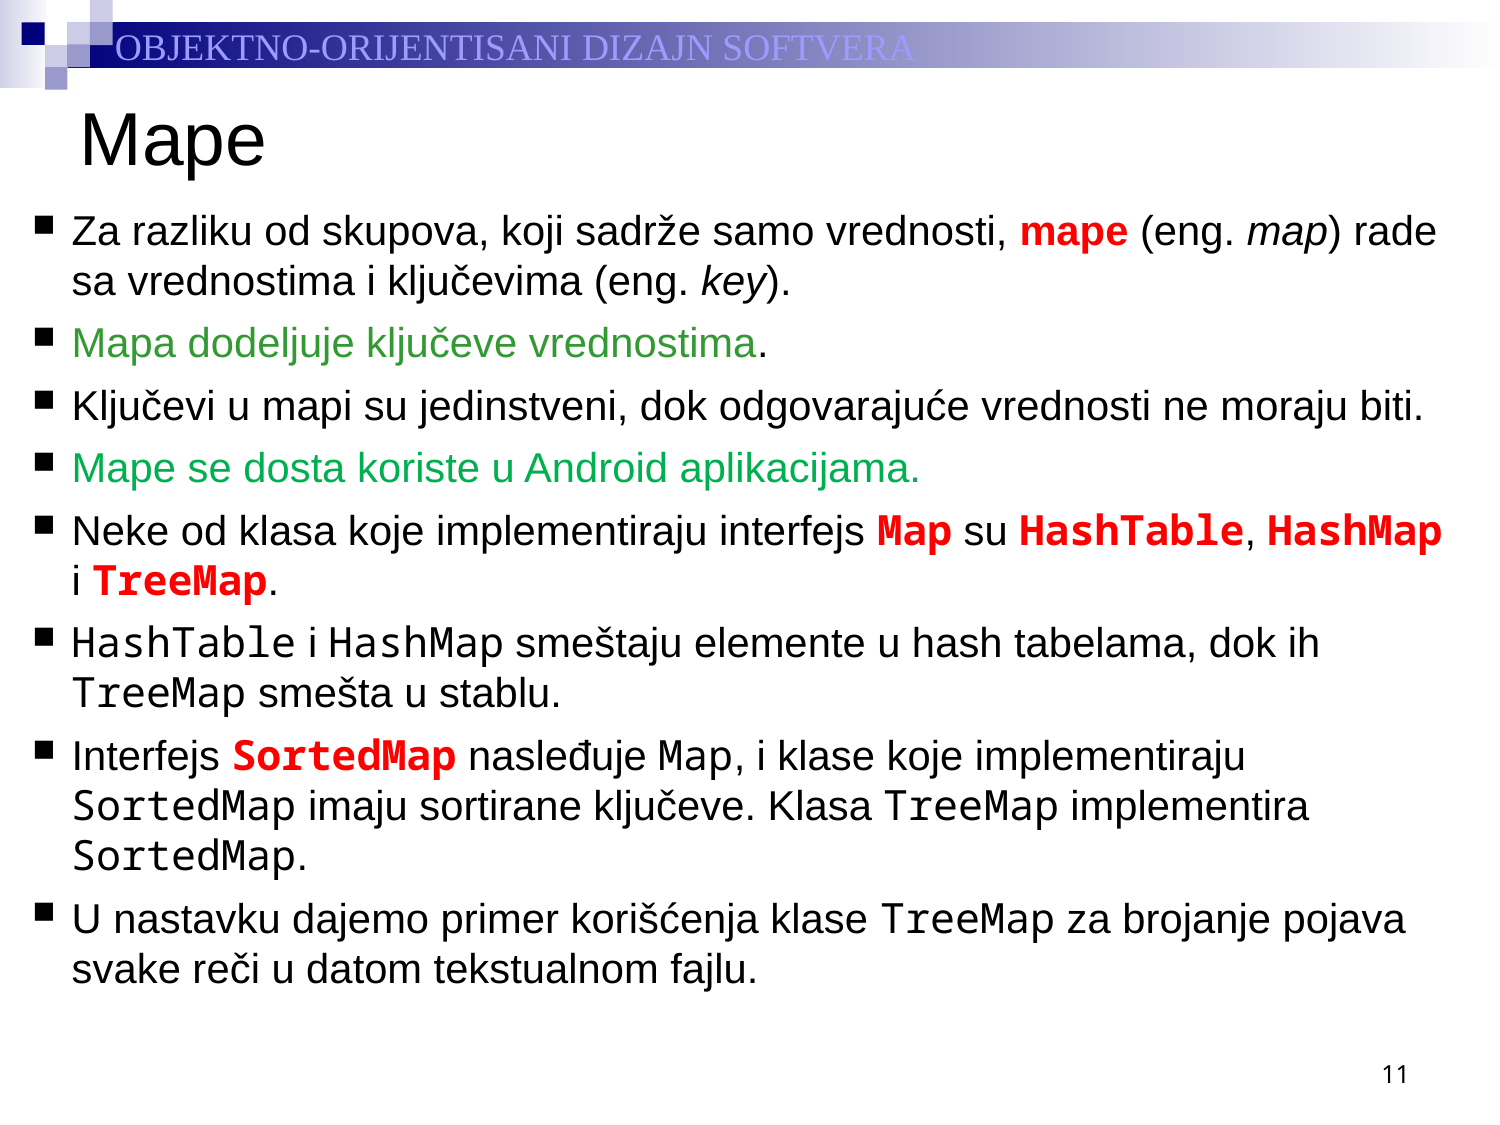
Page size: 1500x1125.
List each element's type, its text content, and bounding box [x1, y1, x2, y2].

text_box Za razliku od skupova, koji sadrže samo vrednosti, mape (eng. map) rade sa vrednostima i ključevima (eng. key). Mapa dodeljuje ključeve vrednostima. Ključevi u mapi su jedinstveni, dok odgovarajuće vrednosti ne moraju biti. Mape se dosta koriste u Android aplikacijama. Neke od klasa koje implementiraju interfejs Map su HashTable, HashMap i TreeMap. HashTable i HashMap smeštaju elemente u hash tabelama, dok ih TreeMap smešta u stablu. Interfejs SortedMap nasleđuje Map, i klase koje implementiraju SortedMap imaju sortirane ključeve. Klasa TreeMap implementira SortedMap. U nastavku dajemo primer korišćenja klase TreeMap za brojanje pojava svake reči u datom tekstualnom fajlu. [17, 196, 1471, 977]
slide_number 11 [1074, 1024, 1426, 1101]
title Mape [64, 86, 408, 185]
